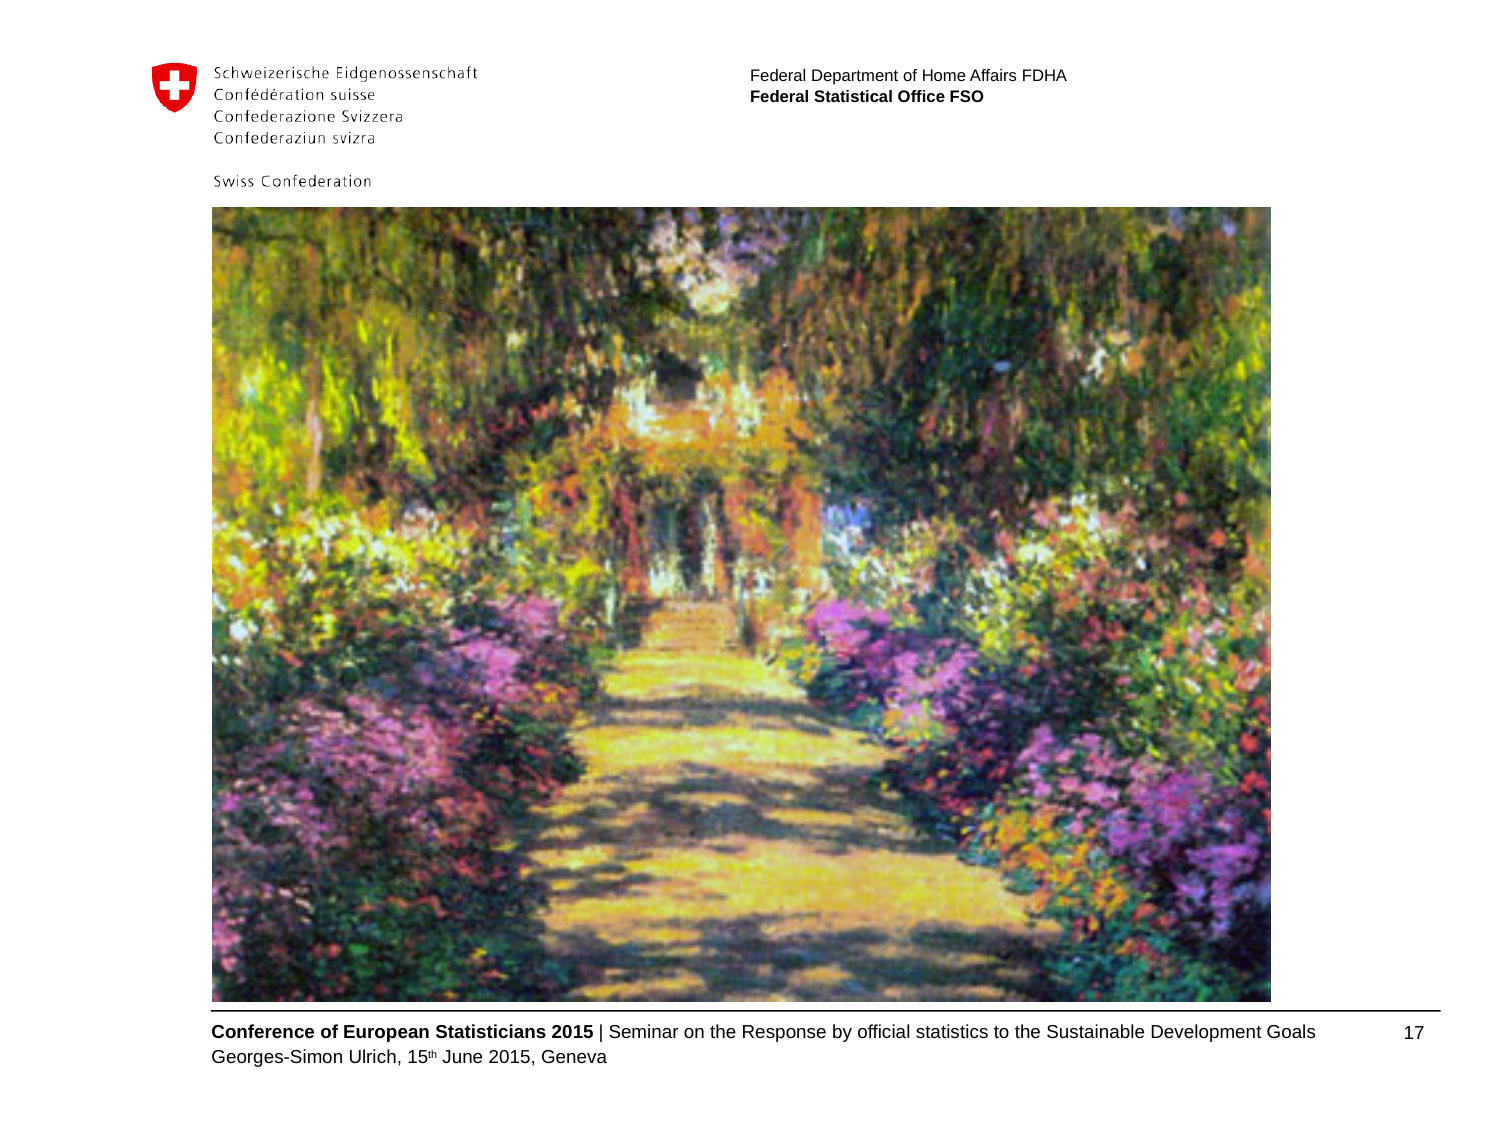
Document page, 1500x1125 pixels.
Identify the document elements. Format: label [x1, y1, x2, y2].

picture [152, 63, 477, 187]
picture [212, 207, 1271, 1002]
